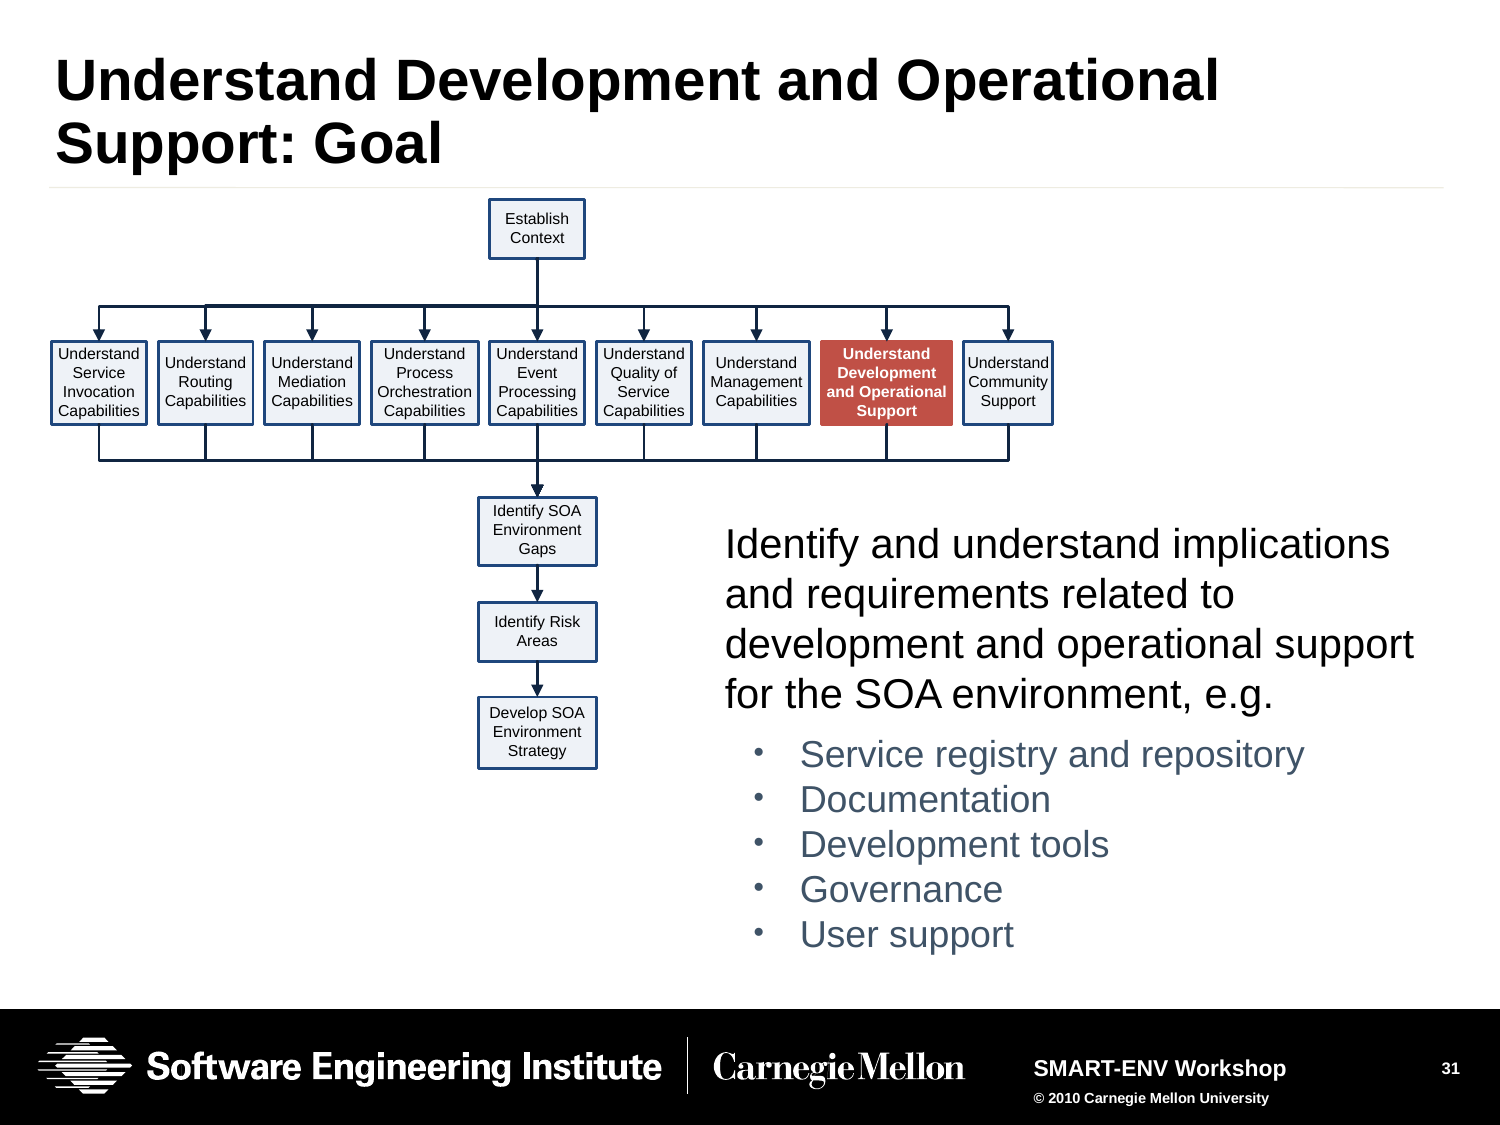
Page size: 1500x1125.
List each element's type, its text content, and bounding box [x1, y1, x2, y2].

picture [48, 196, 1056, 772]
text_box Identify and understand implications and requirements related to development and operational support for the SOA environment, e.g. Service registry and repository Documentation Development tools Governance User support [710, 509, 1440, 963]
title Understand Development and Operational Support: Goal [55, 49, 1451, 178]
